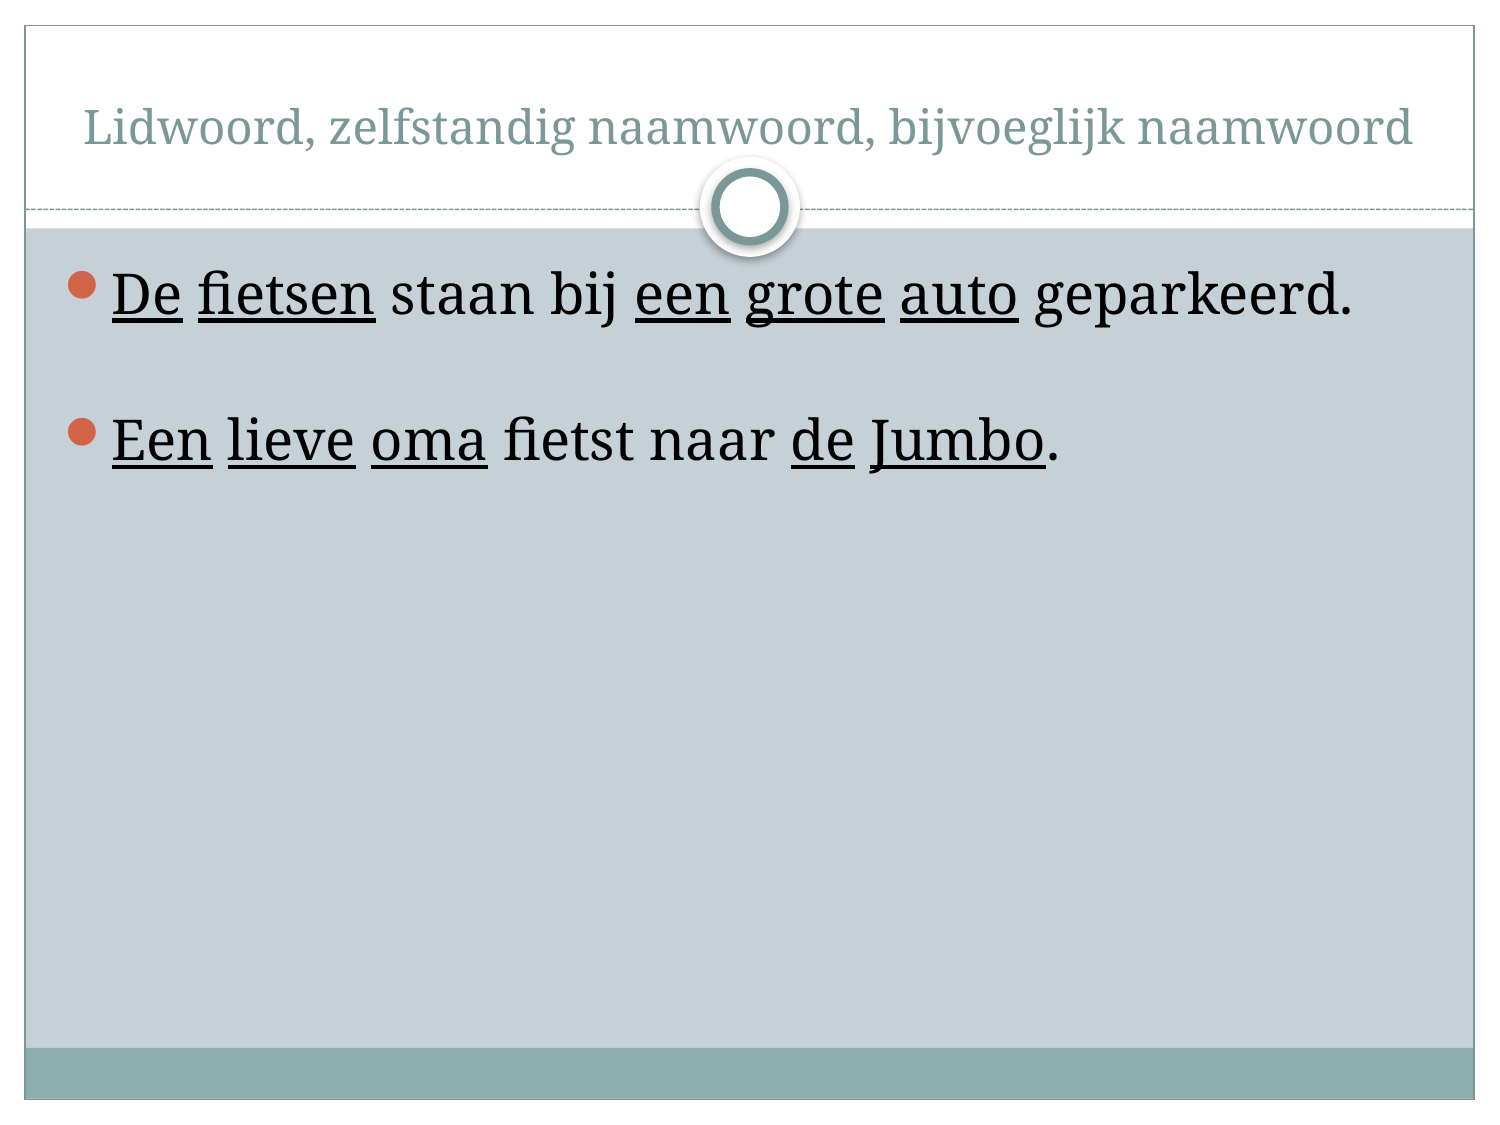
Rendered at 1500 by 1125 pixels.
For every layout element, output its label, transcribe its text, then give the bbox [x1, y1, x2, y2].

list De fietsen staan bij een grote auto geparkeerd. Een lieve oma fietst naar de Jumbo. [49, 250, 1445, 1001]
title Lidwoord, zelfstandig naamwoord, bijvoeglijk naamwoord [49, 37, 1450, 162]
